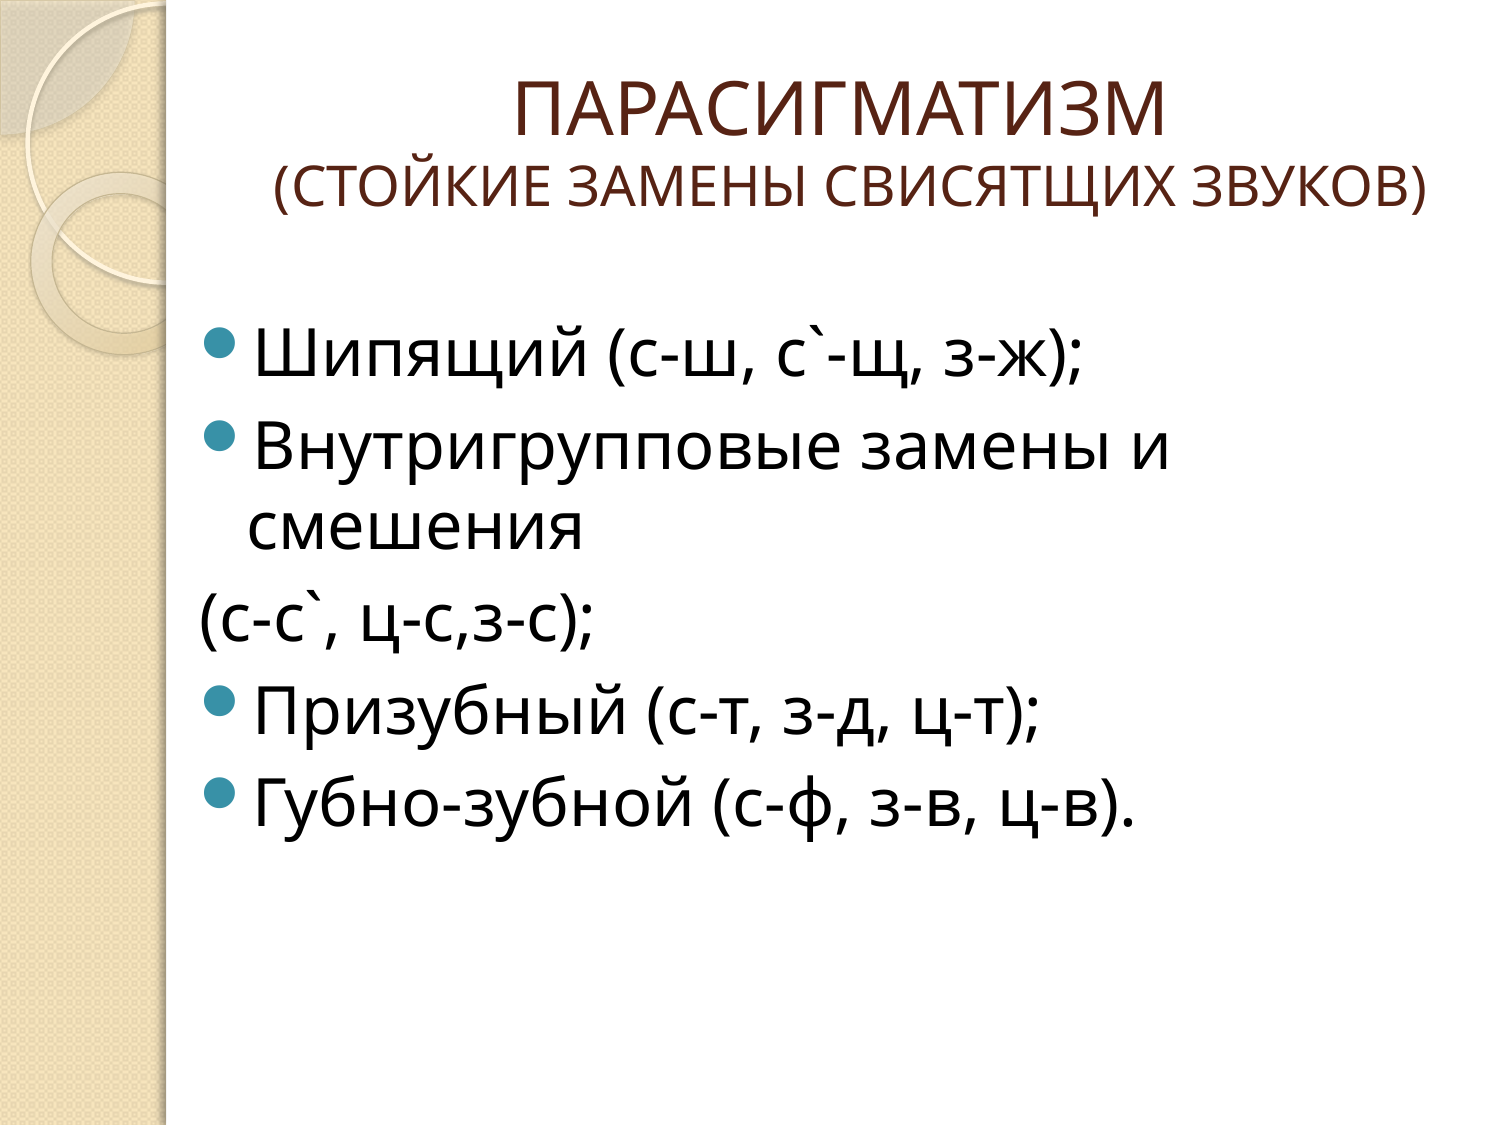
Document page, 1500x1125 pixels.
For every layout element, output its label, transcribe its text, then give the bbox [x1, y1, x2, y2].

list Шипящий (с-ш, с`-щ, з-ж); Внутригрупповые замены и смешения (с-с`, ц-с,з-с); Призубный (с-т, з-д, ц-т); Губно-зубной (с-ф, з-в, ц-в). [171, 302, 1500, 1025]
title ПАРАСИГМАТИЗМ (СТОЙКИЕ ЗАМЕНЫ СВИСЯТЩИХ ЗВУКОВ) [235, 45, 1466, 233]
